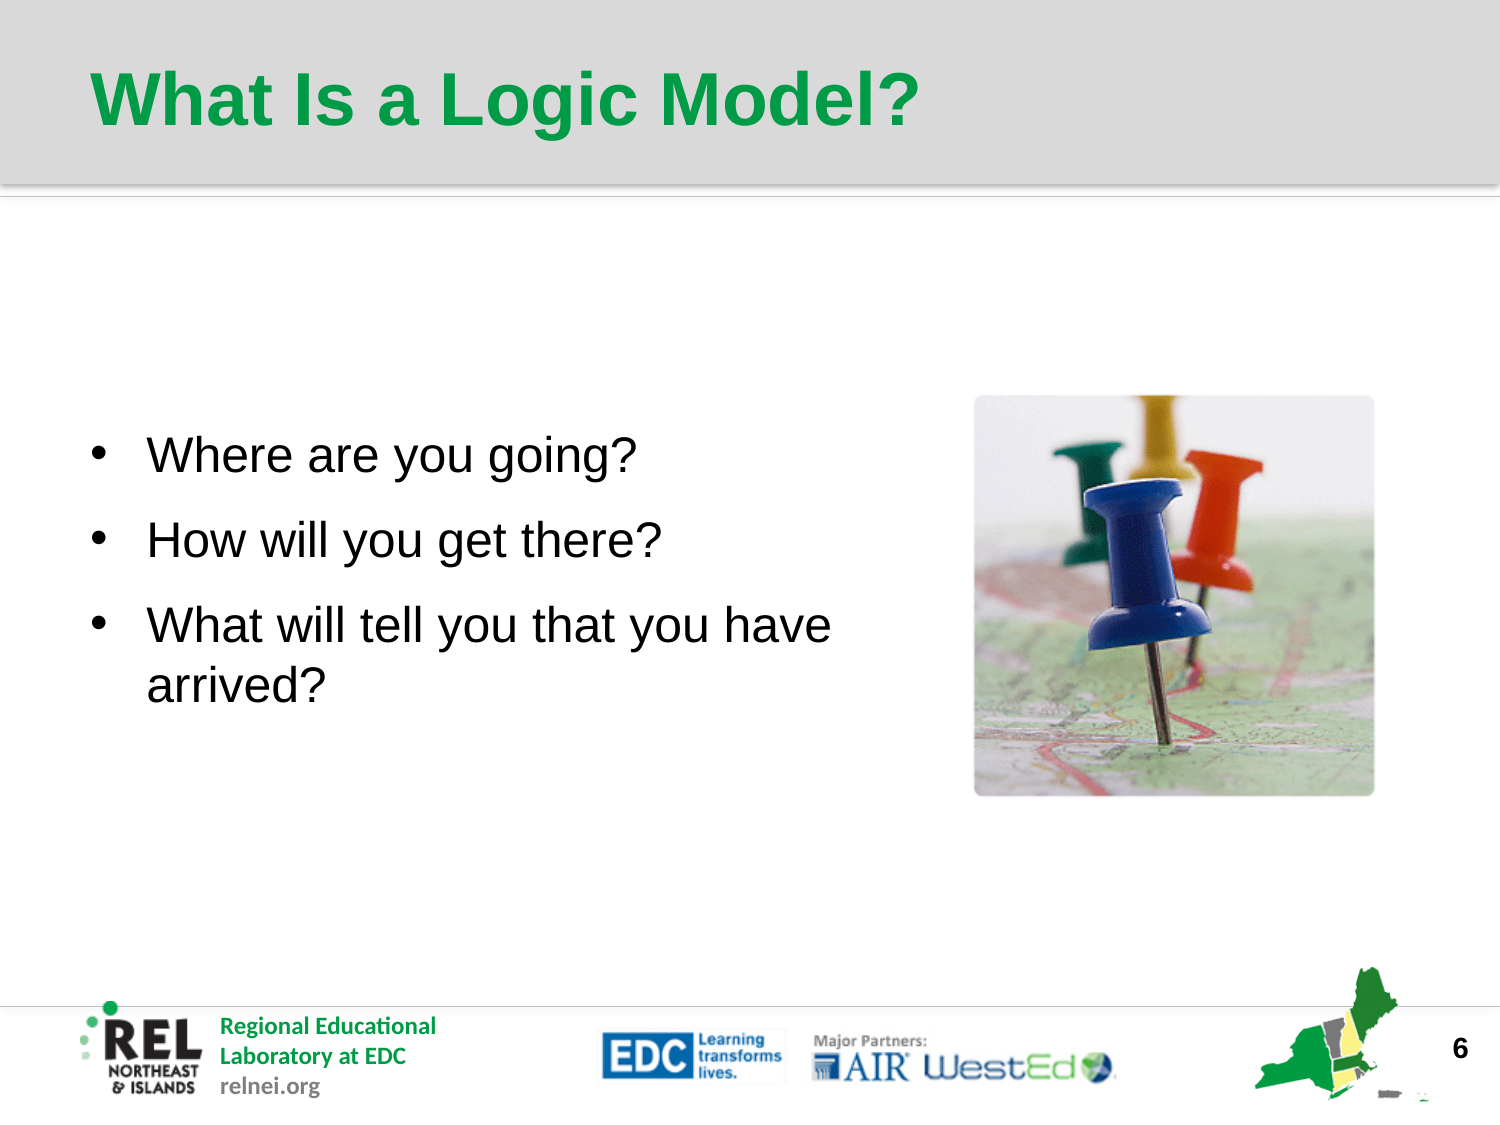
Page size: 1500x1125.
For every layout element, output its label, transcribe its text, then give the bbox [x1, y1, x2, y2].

picture [1245, 964, 1442, 1103]
picture [594, 1028, 1138, 1091]
slide_number 6 [1392, 1017, 1484, 1077]
picture [966, 387, 1384, 805]
list Where are you going? How will you get there? What will tell you that you have arrived? [75, 414, 902, 842]
picture [80, 1001, 227, 1108]
title What Is a Logic Model? [75, 25, 1425, 165]
